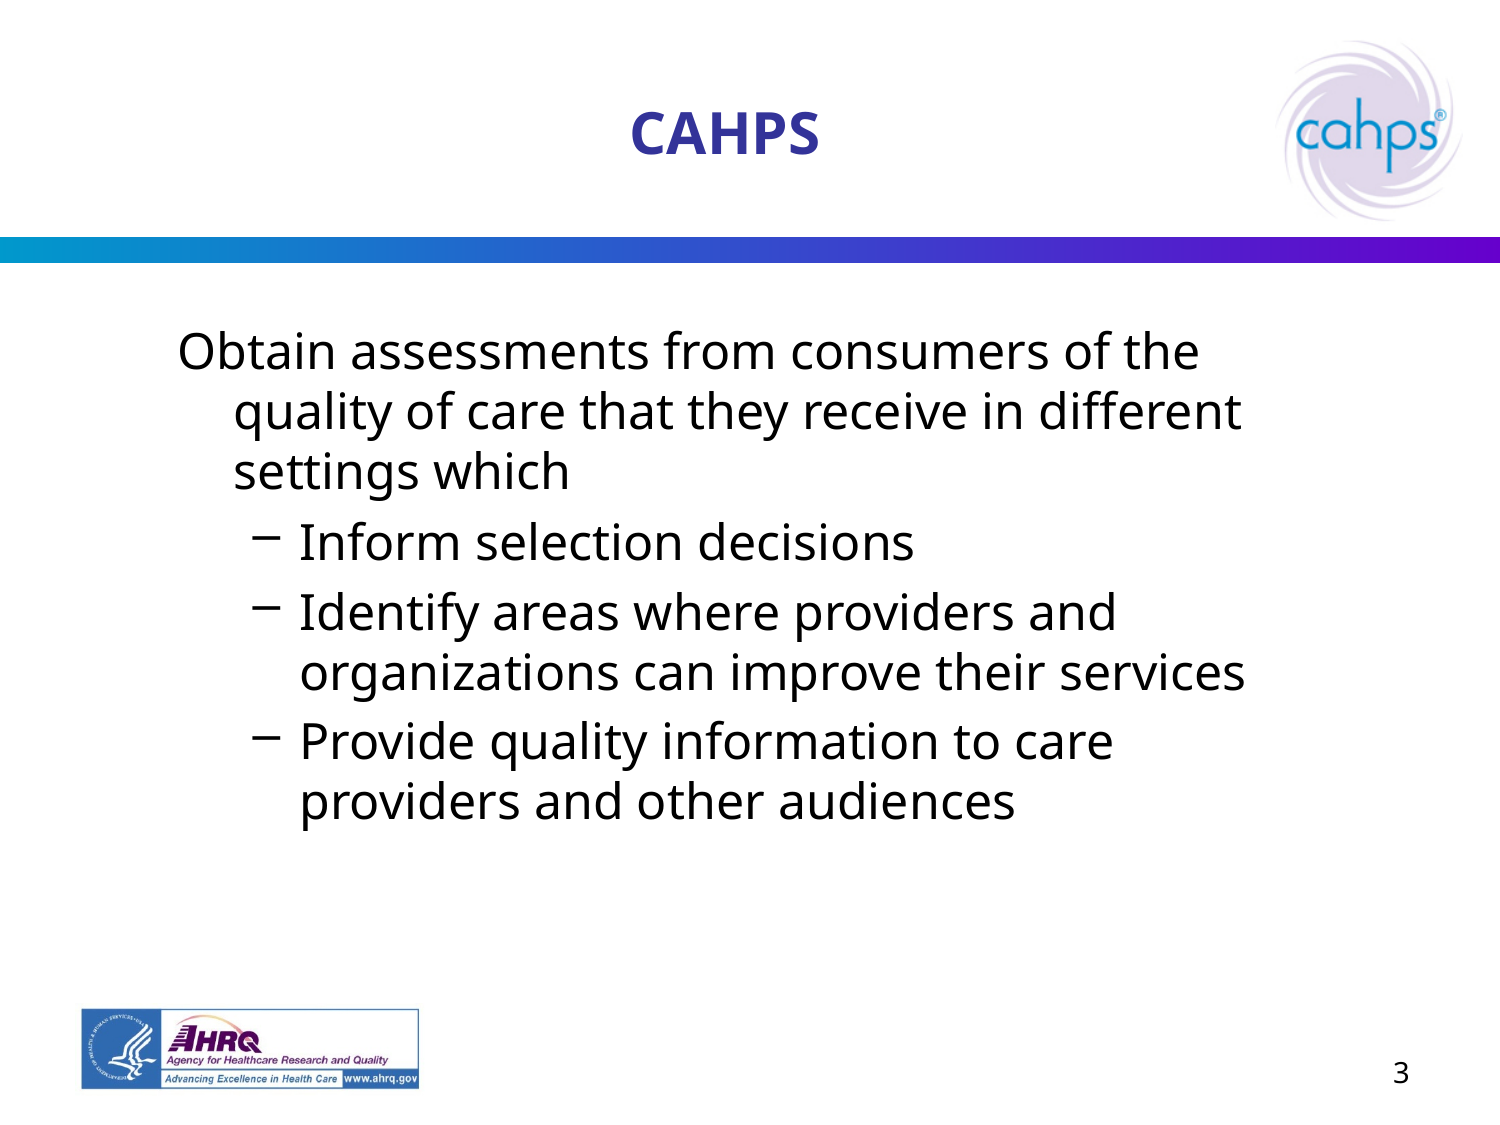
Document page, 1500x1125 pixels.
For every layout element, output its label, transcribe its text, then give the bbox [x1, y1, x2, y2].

picture [75, 1003, 425, 1096]
slide_number 3 [1074, 1046, 1426, 1125]
text_box [800, 275, 1500, 1000]
title CAHPS [149, 37, 1301, 226]
picture [1301, 37, 1463, 225]
list Obtain assessments from consumers of the quality of care that they receive in different settings which Inform selection decisions Identify areas where providers and organizations can improve their services Provide quality information to care providers and other audiences [162, 312, 800, 951]
